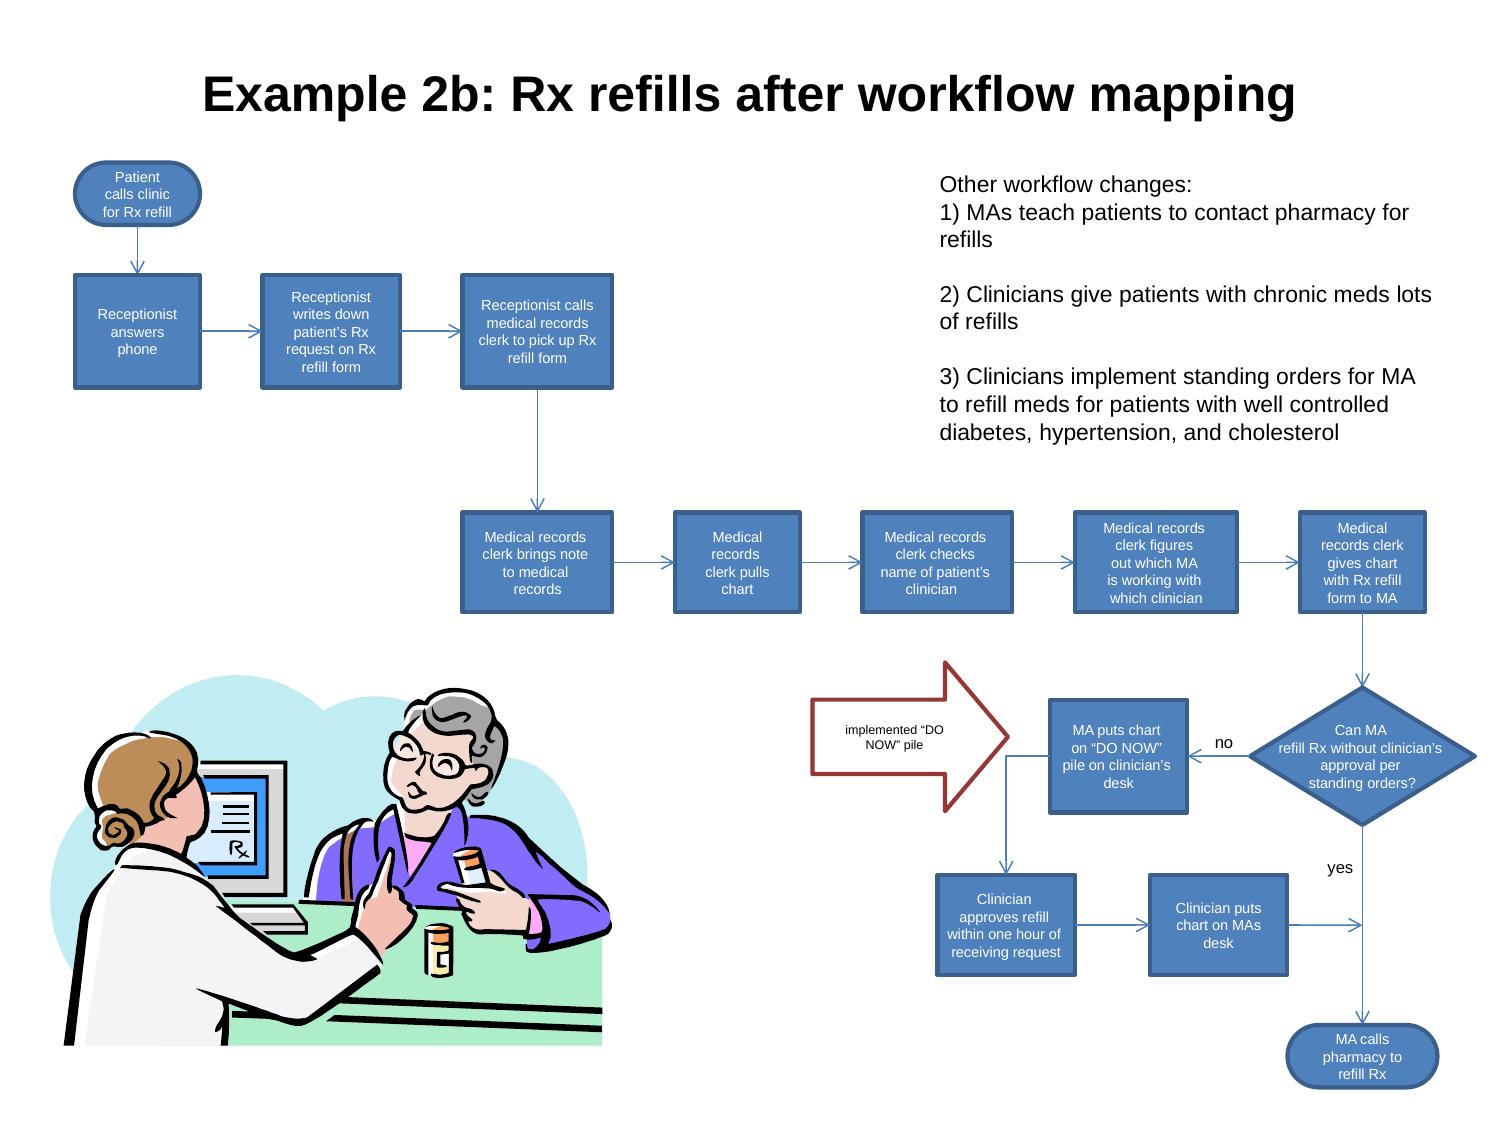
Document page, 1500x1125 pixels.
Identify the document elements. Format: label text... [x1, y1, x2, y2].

text_box no [1199, 724, 1263, 760]
text_box Medical records clerk figures out which MA is working with which clinician [1073, 510, 1239, 614]
text_box Receptionist answers phone [73, 273, 202, 390]
title Example 2b: Rx refills after workflow mapping [74, 44, 1426, 138]
text_box MA calls pharmacy to refill Rx [1285, 1022, 1440, 1090]
text_box Medical records clerk pulls chart [673, 510, 802, 614]
text_box Clinician approves refill within one hour of receiving request [935, 873, 1077, 977]
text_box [1005, 755, 1051, 876]
picture [49, 674, 613, 1046]
text_box MA puts chart on “DO NOW” pile on clinician’s desk [1048, 698, 1189, 815]
text_box Medical records clerk brings note to medical records [460, 510, 614, 614]
text_box Can MA refill Rx without clinician’s approval per standing orders? [1252, 685, 1478, 827]
text_box Medical records clerk gives chart with Rx refill form to MA [1298, 510, 1427, 614]
text_box Clinician puts chart on MAs desk [1148, 873, 1289, 977]
text_box Other workflow changes: 1) MAs teach patients to contact pharmacy for refills 2) Clinicians give patients with chronic meds lots of refills 3) Clinicians implement standing orders for MA to refill meds for patients with well controlled diabetes, hypertension, and cholesterol [924, 162, 1450, 452]
text_box Medical records clerk checks name of patient’s clinician [860, 510, 1014, 614]
text_box Patient calls clinic for Rx refill [72, 160, 203, 228]
text_box Receptionist writes down patient’s Rx request on Rx refill form [260, 273, 402, 390]
text_box yes [1312, 849, 1375, 885]
text_box implemented “DO NOW” pile [810, 660, 1010, 814]
text_box Receptionist calls medical records clerk to pick up Rx refill form [460, 273, 614, 390]
